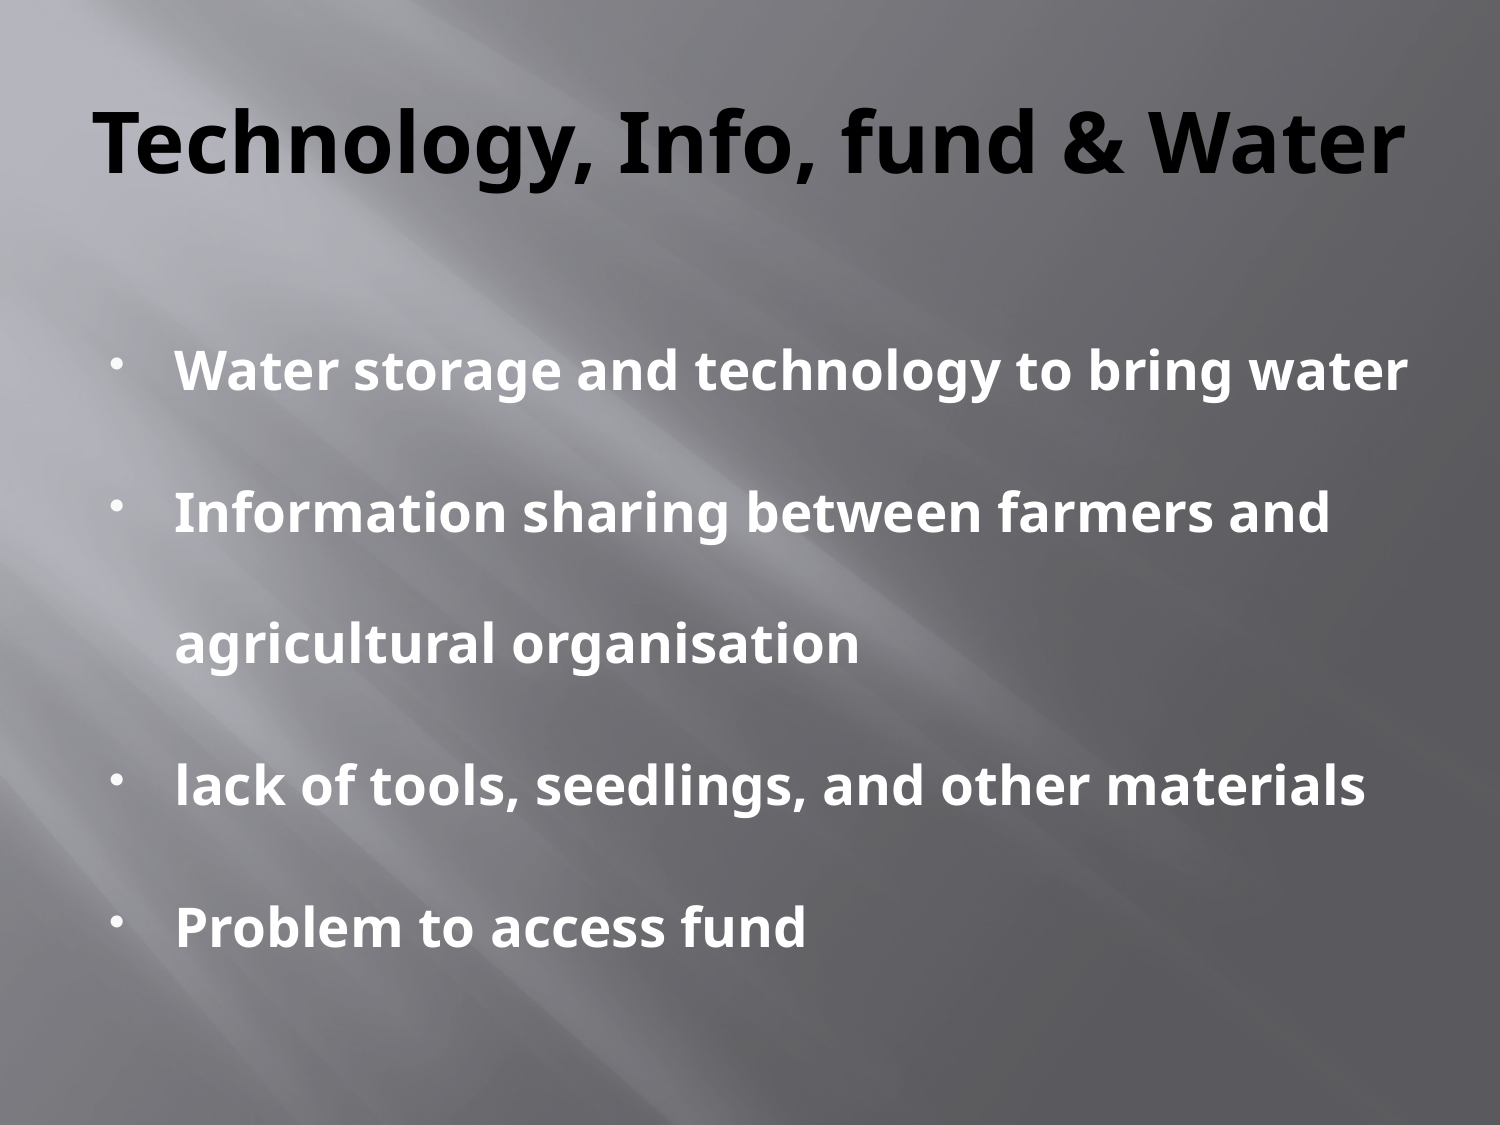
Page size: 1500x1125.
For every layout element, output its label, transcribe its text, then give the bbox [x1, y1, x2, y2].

list Water storage and technology to bring water Information sharing between farmers and agricultural organisation lack of tools, seedlings, and other materials Problem to access fund [75, 262, 1425, 1035]
title Technology, Info, fund & Water [75, 45, 1425, 233]
